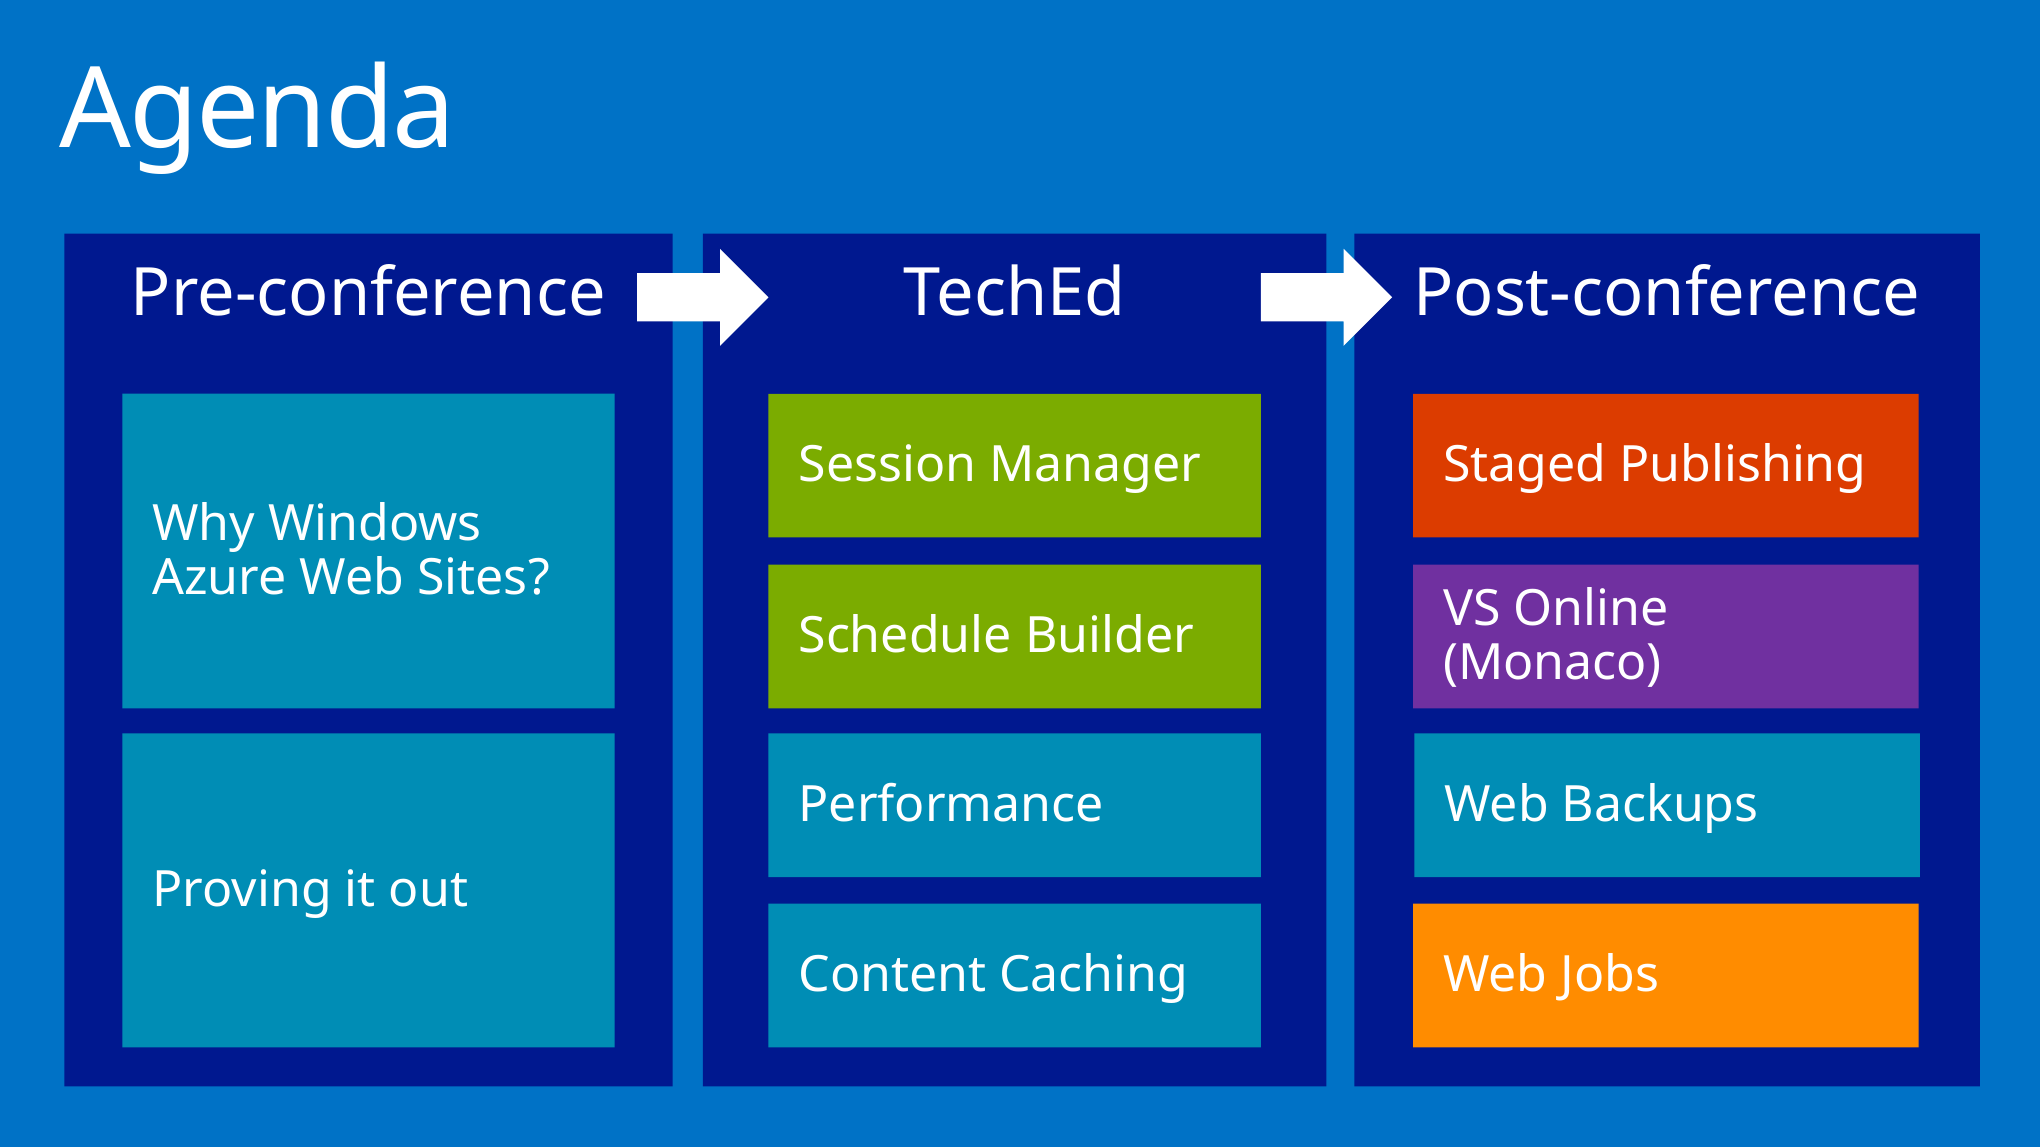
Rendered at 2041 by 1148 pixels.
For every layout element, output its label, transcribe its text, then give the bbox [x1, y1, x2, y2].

text_box Content Caching [768, 903, 1262, 1048]
text_box Schedule Builder [768, 564, 1262, 709]
text_box Performance [768, 733, 1262, 878]
text_box [1260, 248, 1393, 347]
text_box Proving it out [122, 733, 615, 1048]
text_box Post-conference [1353, 233, 1981, 1087]
text_box Web Jobs [1412, 903, 1919, 1048]
text_box Agenda [45, 43, 1995, 188]
text_box Staged Publishing [1412, 393, 1919, 538]
text_box Pre-conference [63, 233, 673, 1087]
text_box [636, 248, 770, 347]
text_box Web Backups [1414, 733, 1921, 878]
text_box TechEd [702, 233, 1327, 1087]
text_box Session Manager [768, 393, 1262, 538]
text_box VS Online (Monaco) [1412, 564, 1919, 709]
text_box Why Windows Azure Web Sites? [122, 393, 615, 709]
